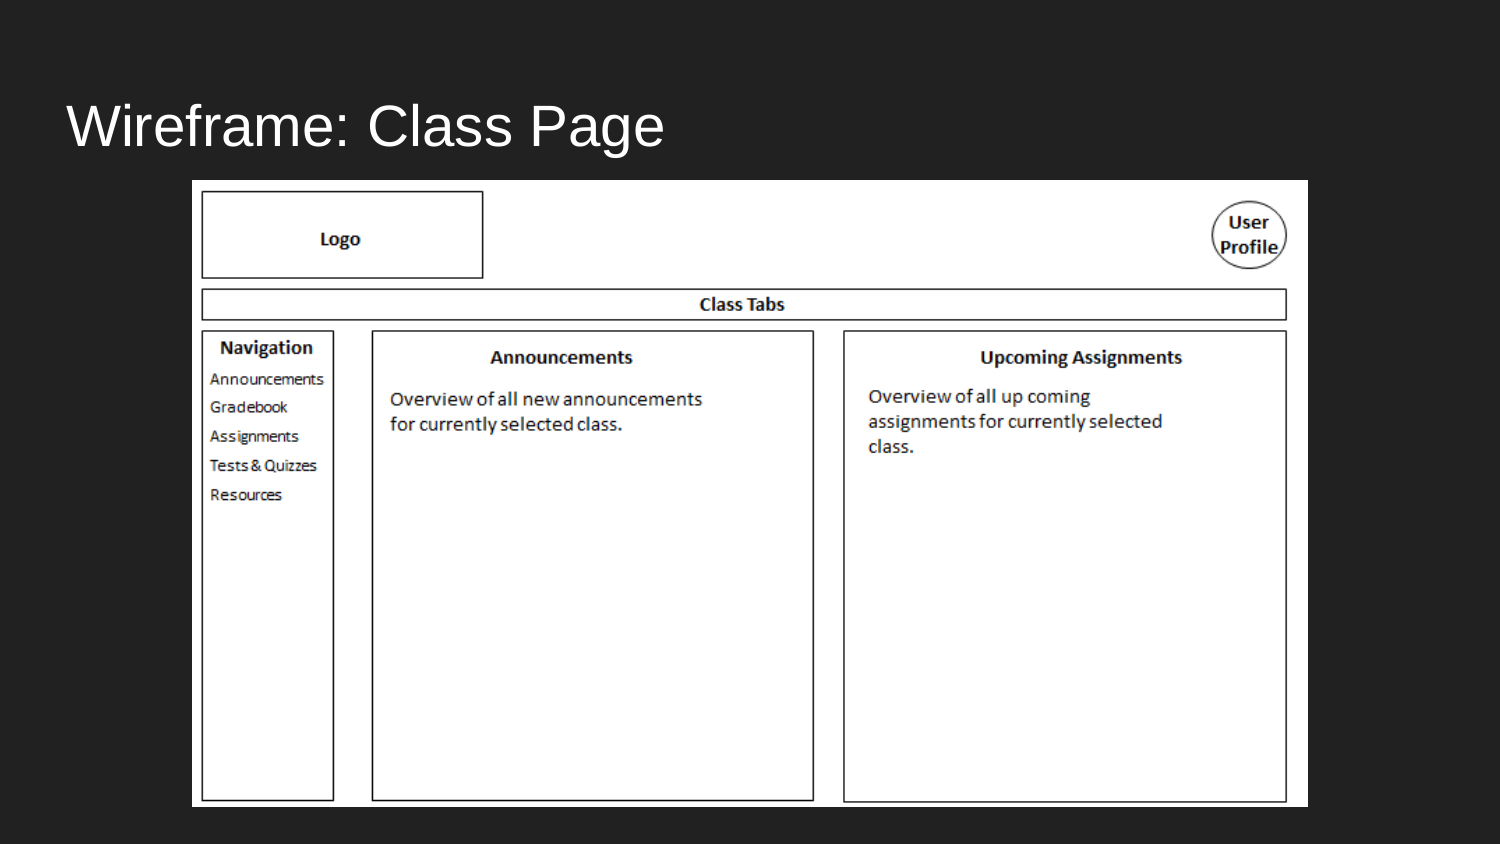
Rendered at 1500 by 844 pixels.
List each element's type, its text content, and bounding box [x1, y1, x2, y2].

picture [192, 179, 1308, 808]
title Wireframe: Class Page [51, 72, 1449, 167]
